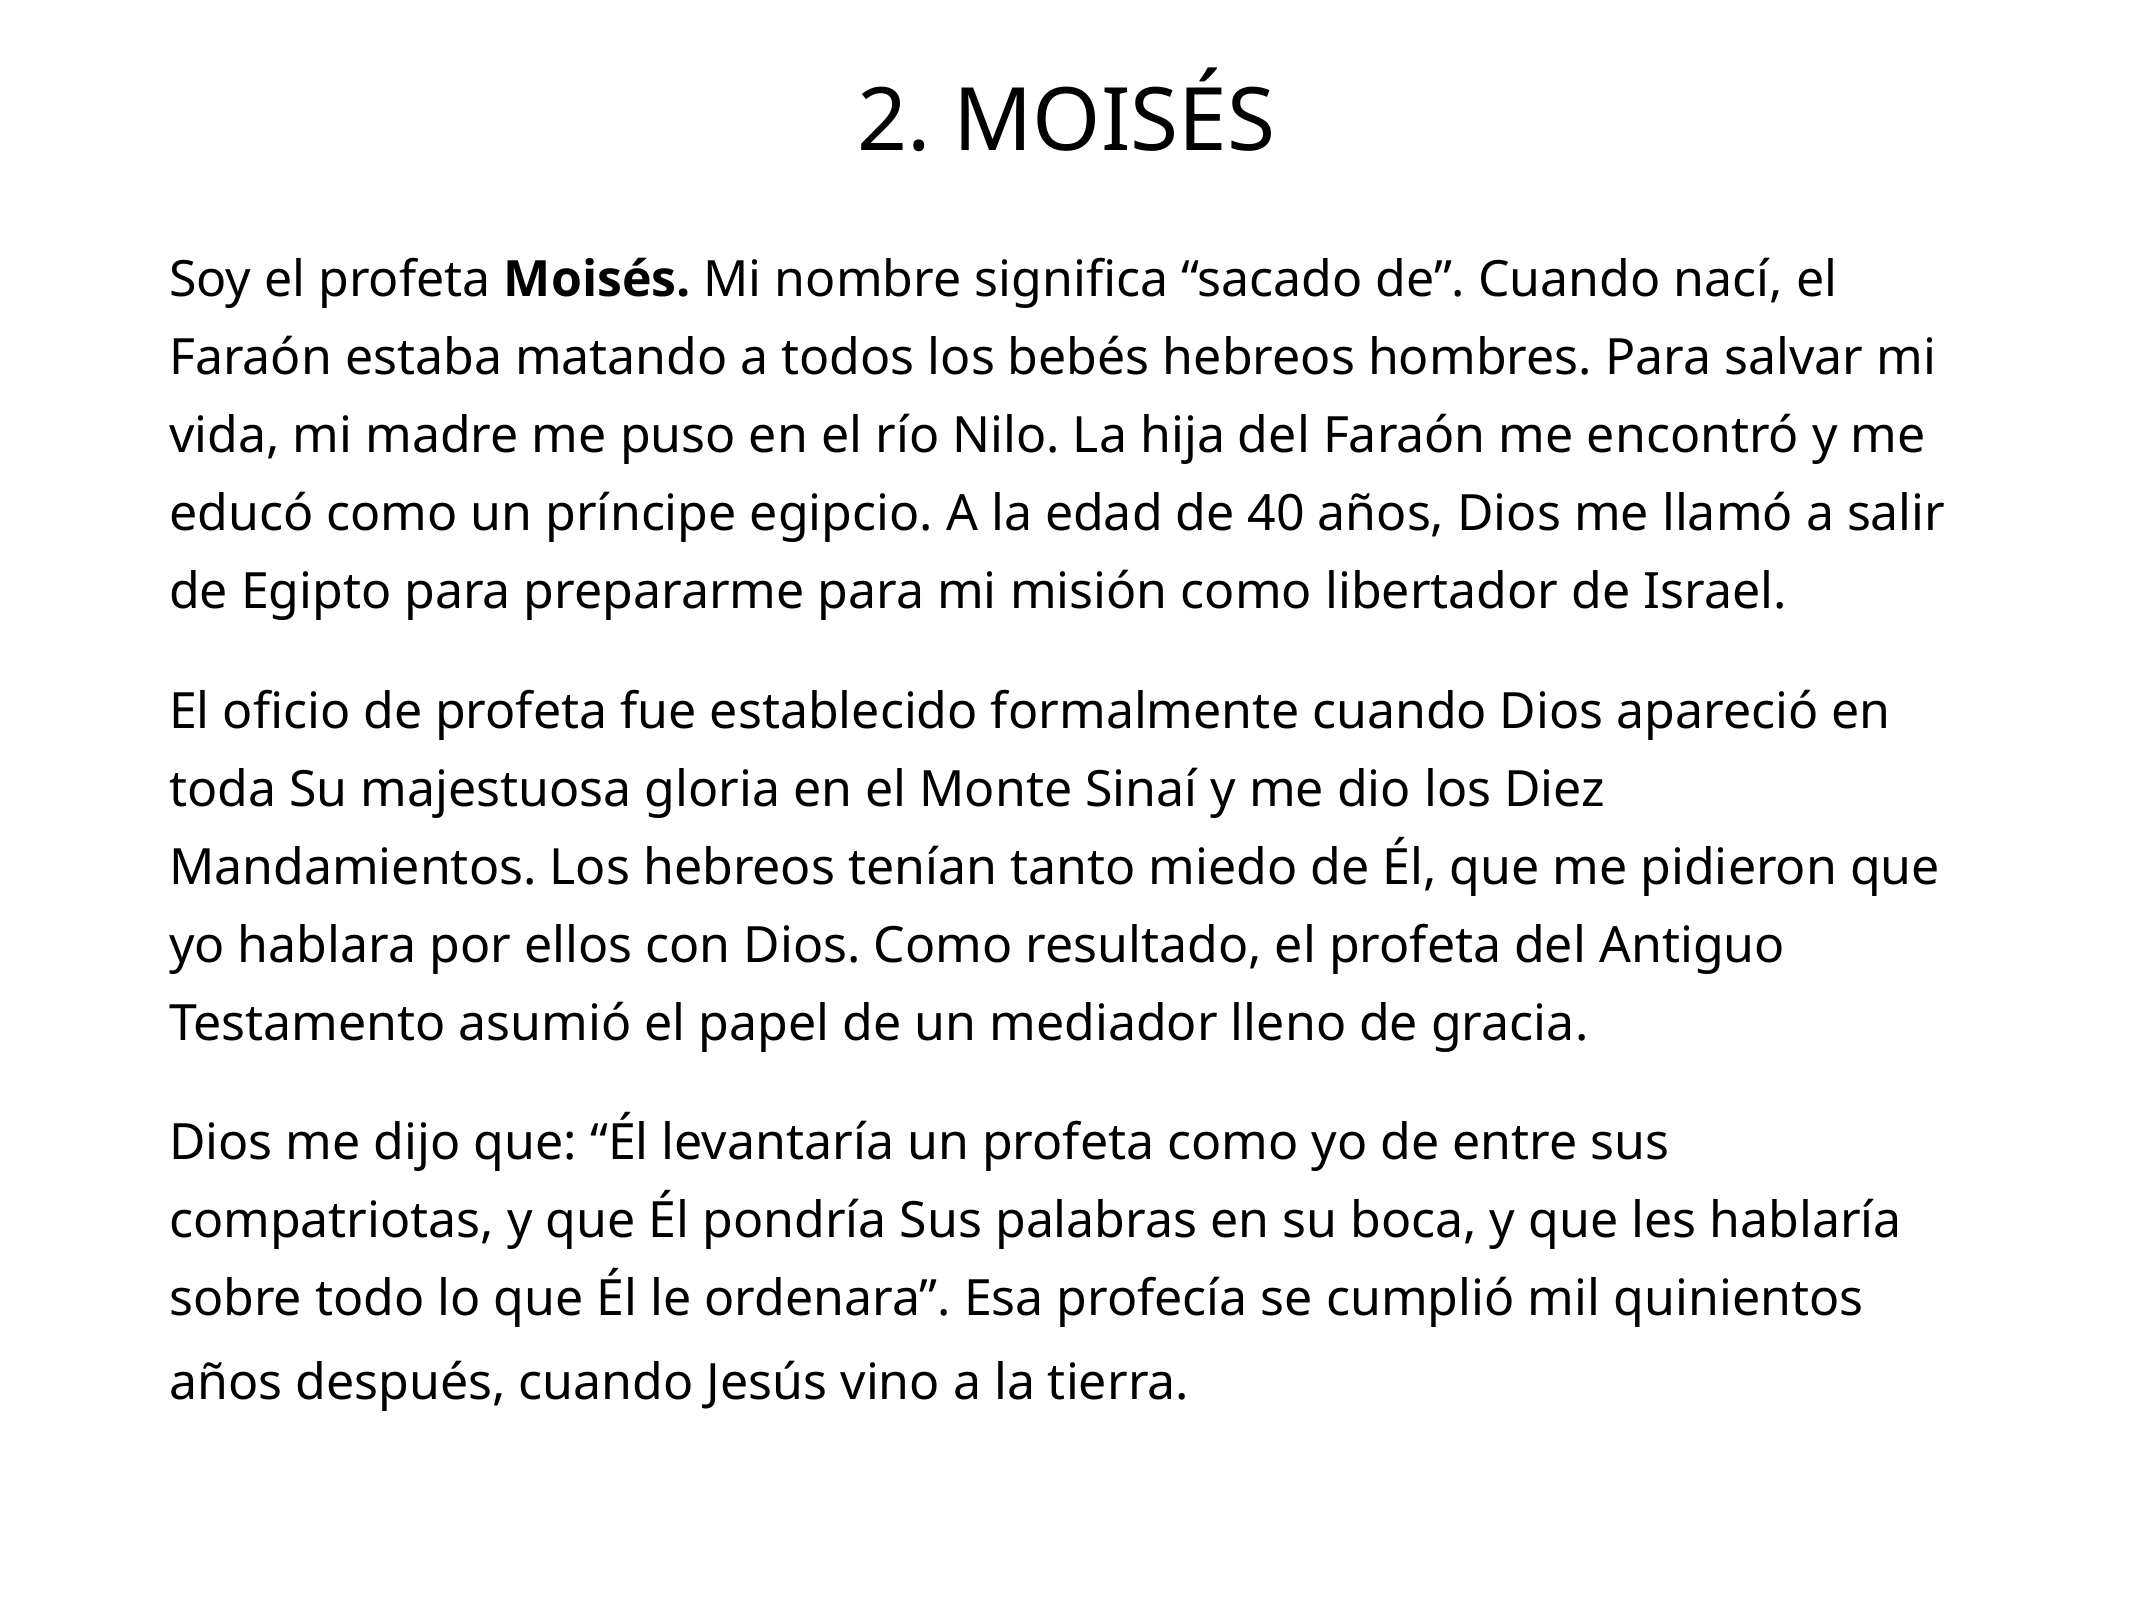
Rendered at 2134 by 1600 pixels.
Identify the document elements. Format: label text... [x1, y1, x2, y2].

text_box 2. MOISÉS [608, 58, 1525, 172]
text_box Soy el profeta Moisés. Mi nombre significa “sacado de”. Cuando nací, el Faraón estaba matando a todos los bebés hebreos hombres. Para salvar mi vida, mi madre me puso en el río Nilo. La hija del Faraón me encontró y me educó como un príncipe egipcio. A la edad de 40 años, Dios me llamó a salir de Egipto para prepararme para mi misión como libertador de Israel. El oficio de profeta fue establecido formalmente cuando Dios apareció en toda Su majestuosa gloria en el Monte Sinaí y me dio los Diez Mandamientos. Los hebreos tenían tanto miedo de Él, que me pidieron que yo hablara por ellos con Dios. Como resultado, el profeta del Antiguo Testamento asumió el papel de un mediador lleno de gracia. Dios me dijo que: “Él levantaría un profeta como yo de entre sus compatriotas, y que Él pondría Sus palabras en su boca, y que les hablaría sobre todo lo que Él le ordenara”. Esa profecía se cumplió mil quinientos años después, cuando Jesús vino a la tierra. [164, 224, 1969, 1415]
